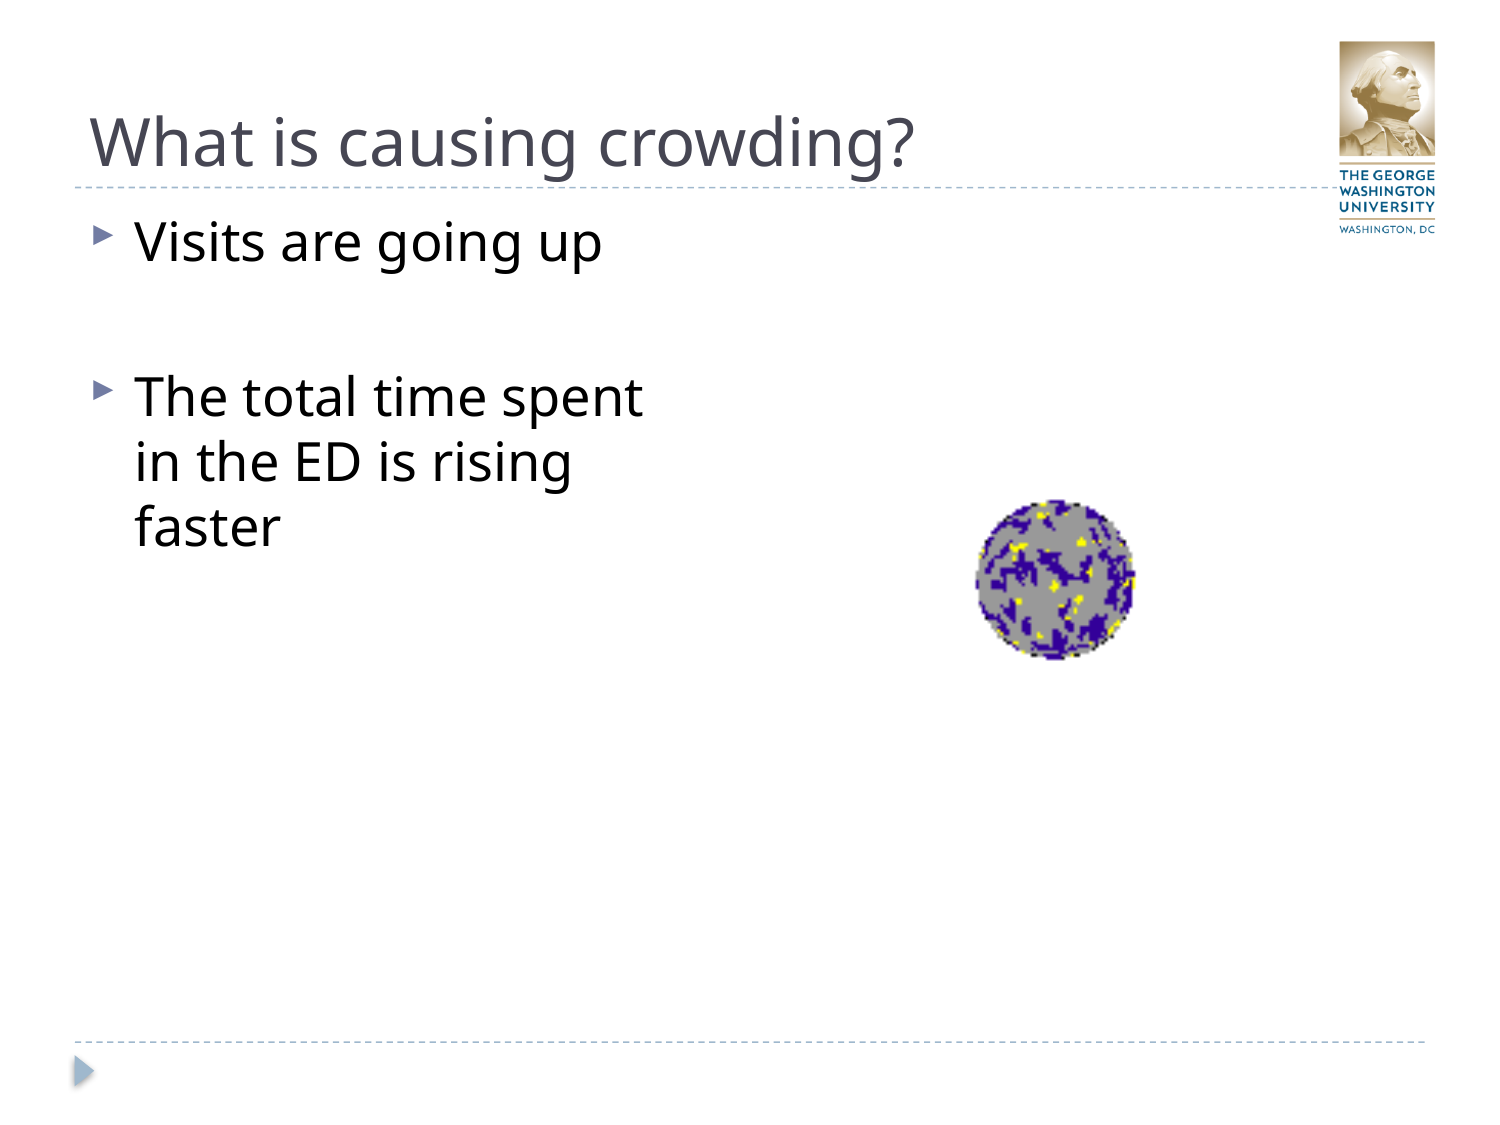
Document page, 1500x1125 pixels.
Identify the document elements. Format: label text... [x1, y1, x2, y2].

picture [1337, 37, 1440, 239]
list Visits are going up The total time spent in the ED is rising faster [75, 200, 675, 1010]
picture [749, 274, 1363, 888]
title What is causing crowding? [75, 24, 1425, 188]
